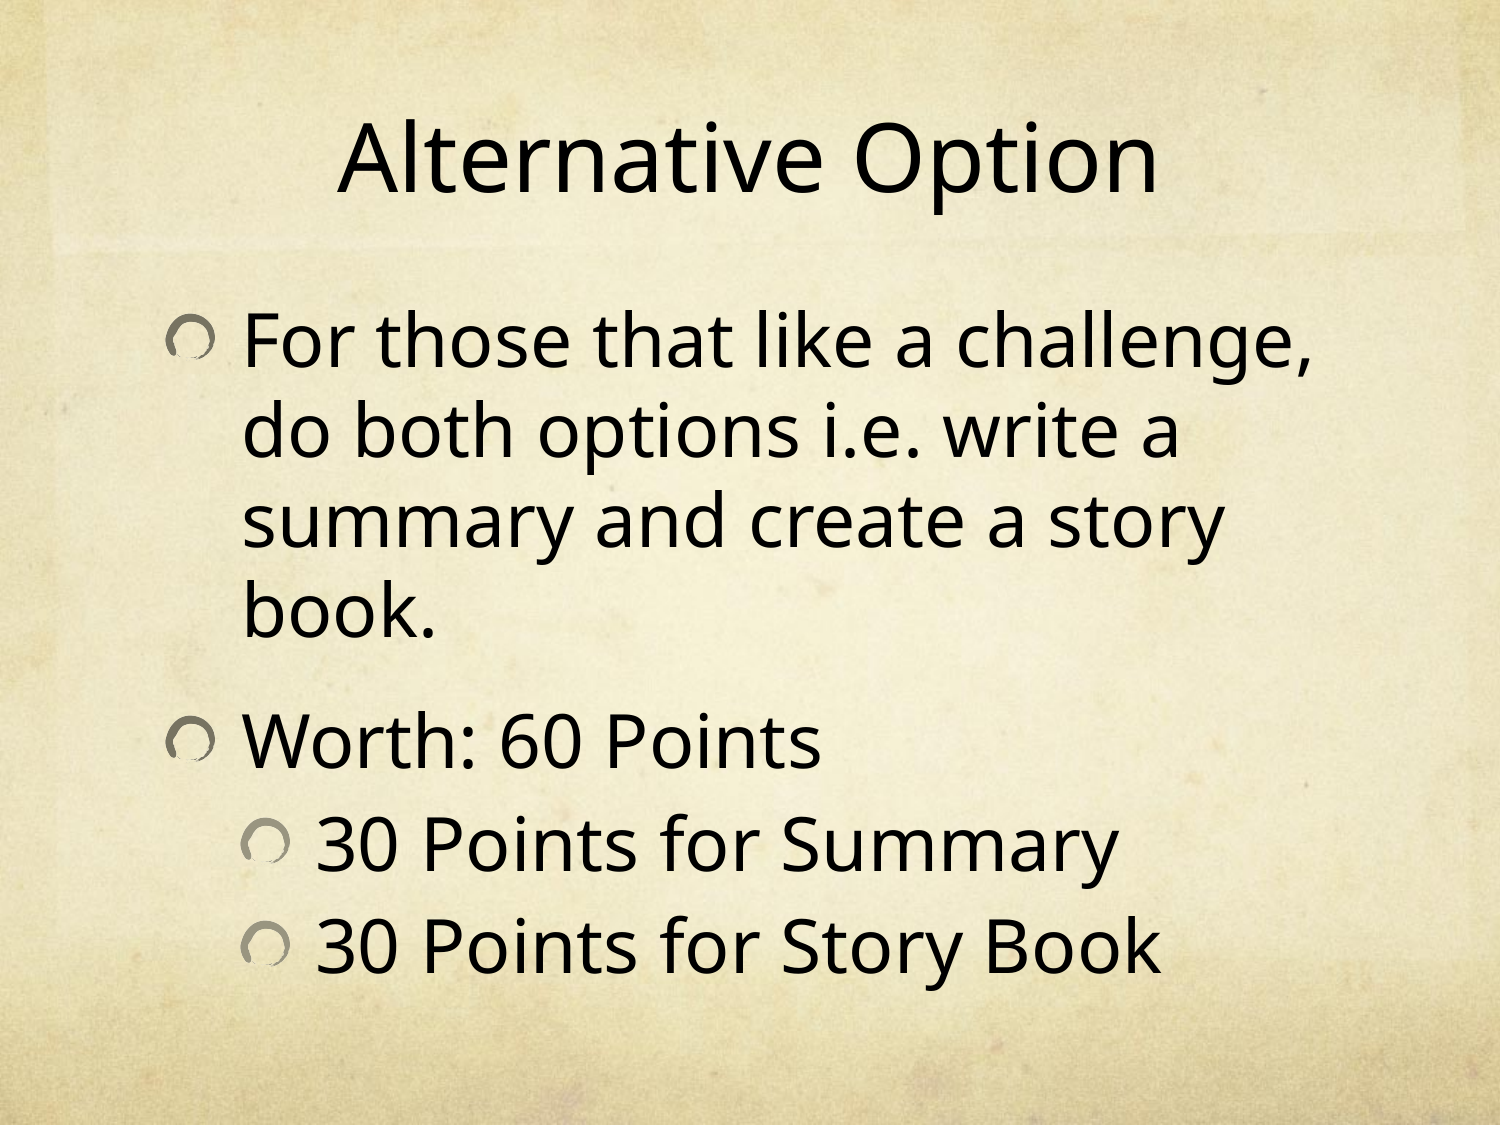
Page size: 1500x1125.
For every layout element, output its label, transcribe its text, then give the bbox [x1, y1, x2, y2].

picture [0, 0, 1500, 1125]
title Alternative Option [150, 82, 1350, 225]
list For those that like a challenge, do both options i.e. write a summary and create a story book. Worth: 60 Points 30 Points for Summary 30 Points for Story Book [150, 284, 1350, 950]
